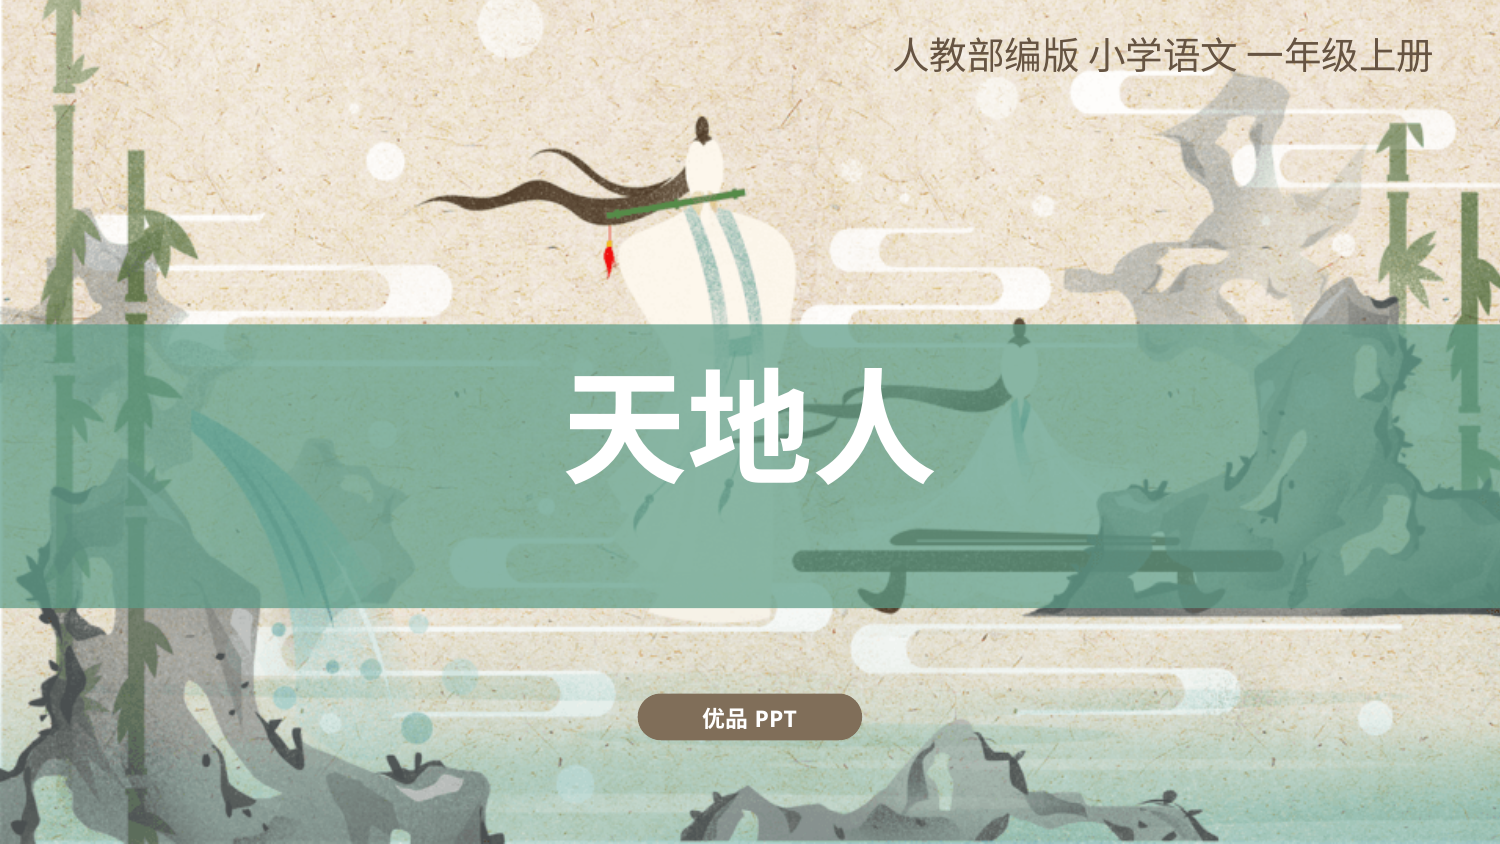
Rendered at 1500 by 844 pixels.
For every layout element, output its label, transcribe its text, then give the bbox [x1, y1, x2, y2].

text_box 天地人 [121, 343, 1379, 505]
picture [0, 609, 1500, 844]
text_box 人教部编版 小学语文 一年级上册 [880, 26, 1446, 83]
text_box [0, 323, 1500, 609]
text_box 优品PPT [636, 691, 864, 742]
picture [0, 0, 1500, 323]
